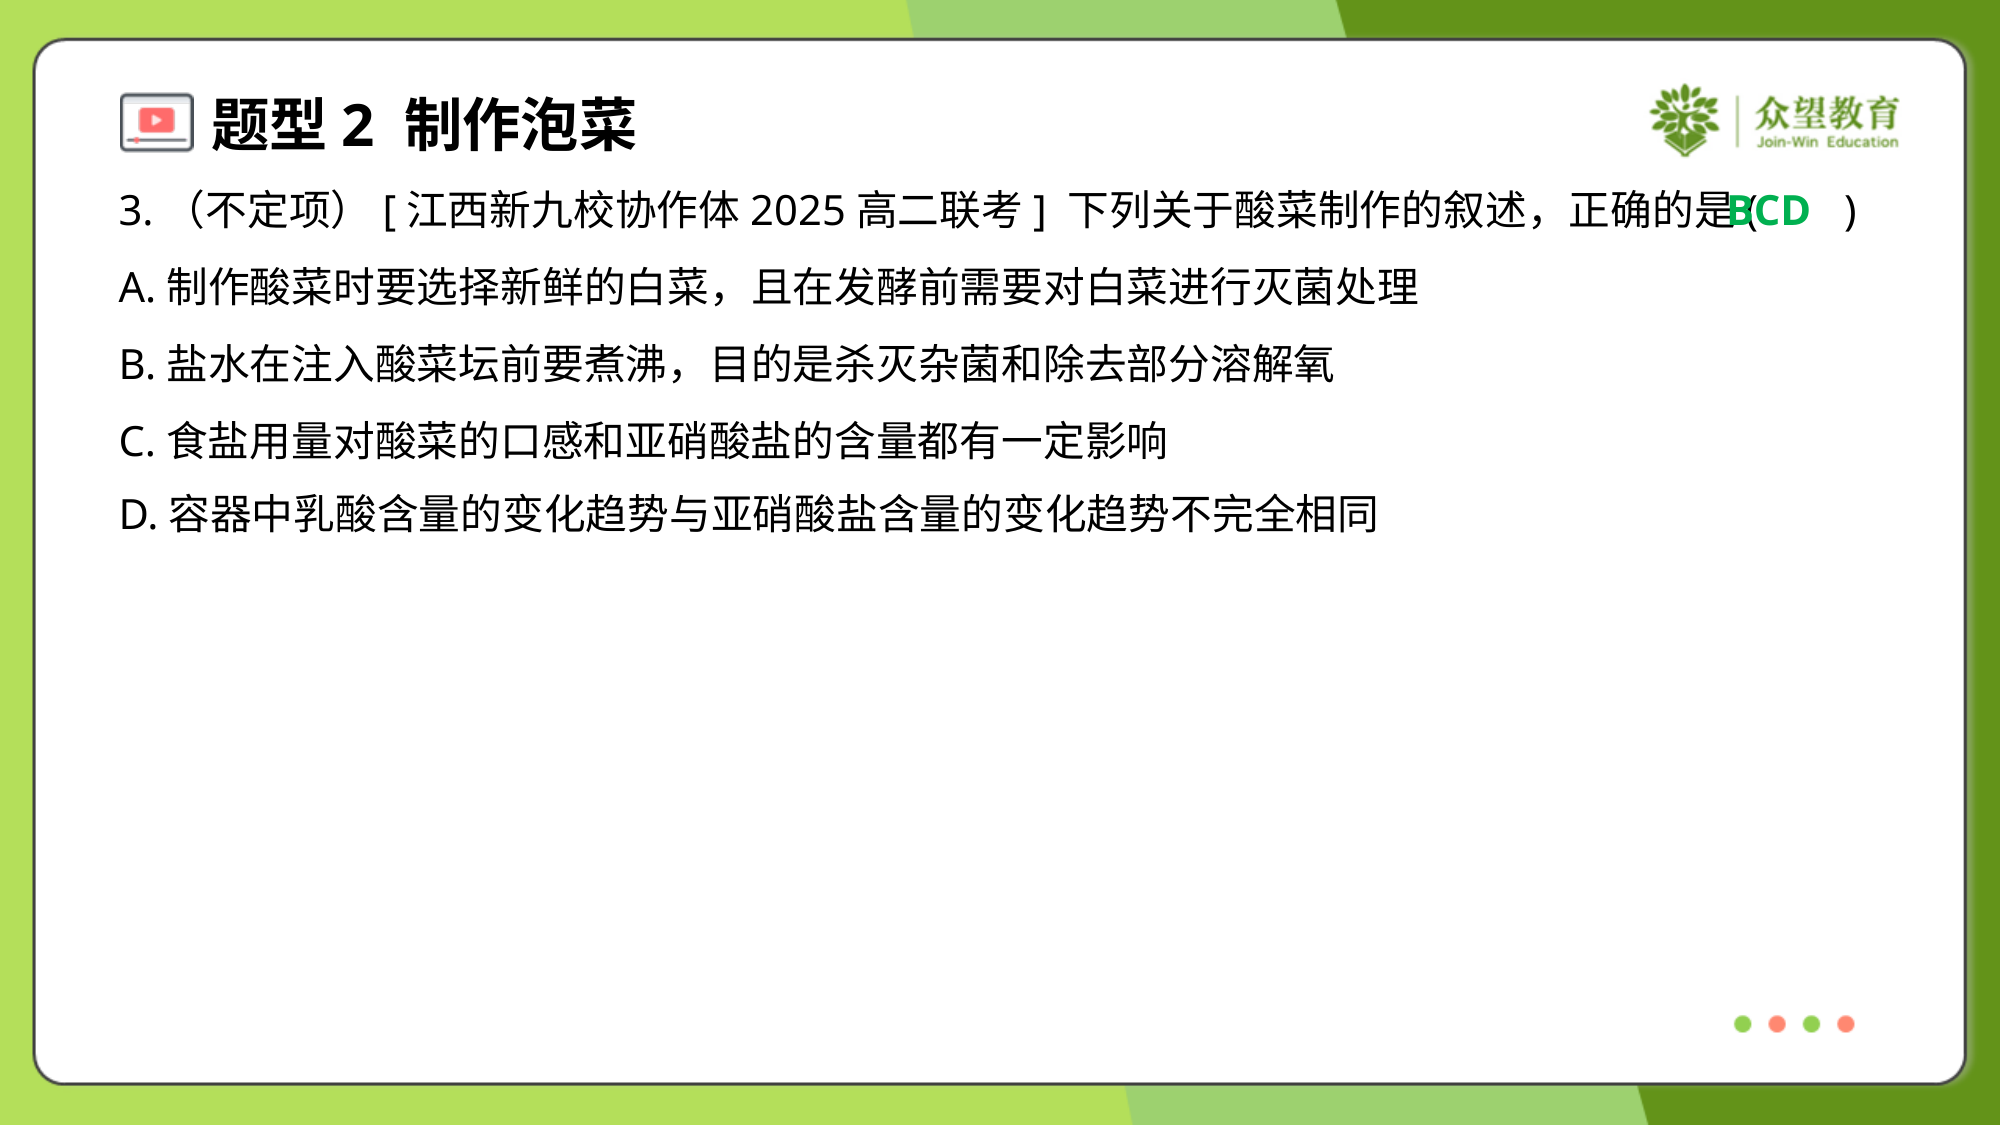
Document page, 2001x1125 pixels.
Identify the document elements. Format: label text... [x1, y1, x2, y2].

text_box 3.（不定项）[江西新九校协作体2025高二联考] 下列关于酸菜制作的叙述，正确的是( ) [1829, 158, 1883, 226]
picture [0, 0, 2000, 1125]
text_box BCD [1708, 158, 1829, 226]
text_box A.制作酸菜时要选择新鲜的白菜，且在发酵前需要对白菜进行灭菌处理 B.盐水在注入酸菜坛前要煮沸，目的是杀灭杂菌和除去部分溶解氧 C.食盐用量对酸菜的口感和亚硝酸盐的含量都有一定影响 D.容器中乳酸含量的变化趋势与亚硝酸盐含量的变化趋势不完全相同 [118, 235, 1883, 531]
text_box 3.（不定项）[江西新九校协作体2025高二联考] 下列关于酸菜制作的叙述，正确的是( ) [118, 158, 1708, 226]
